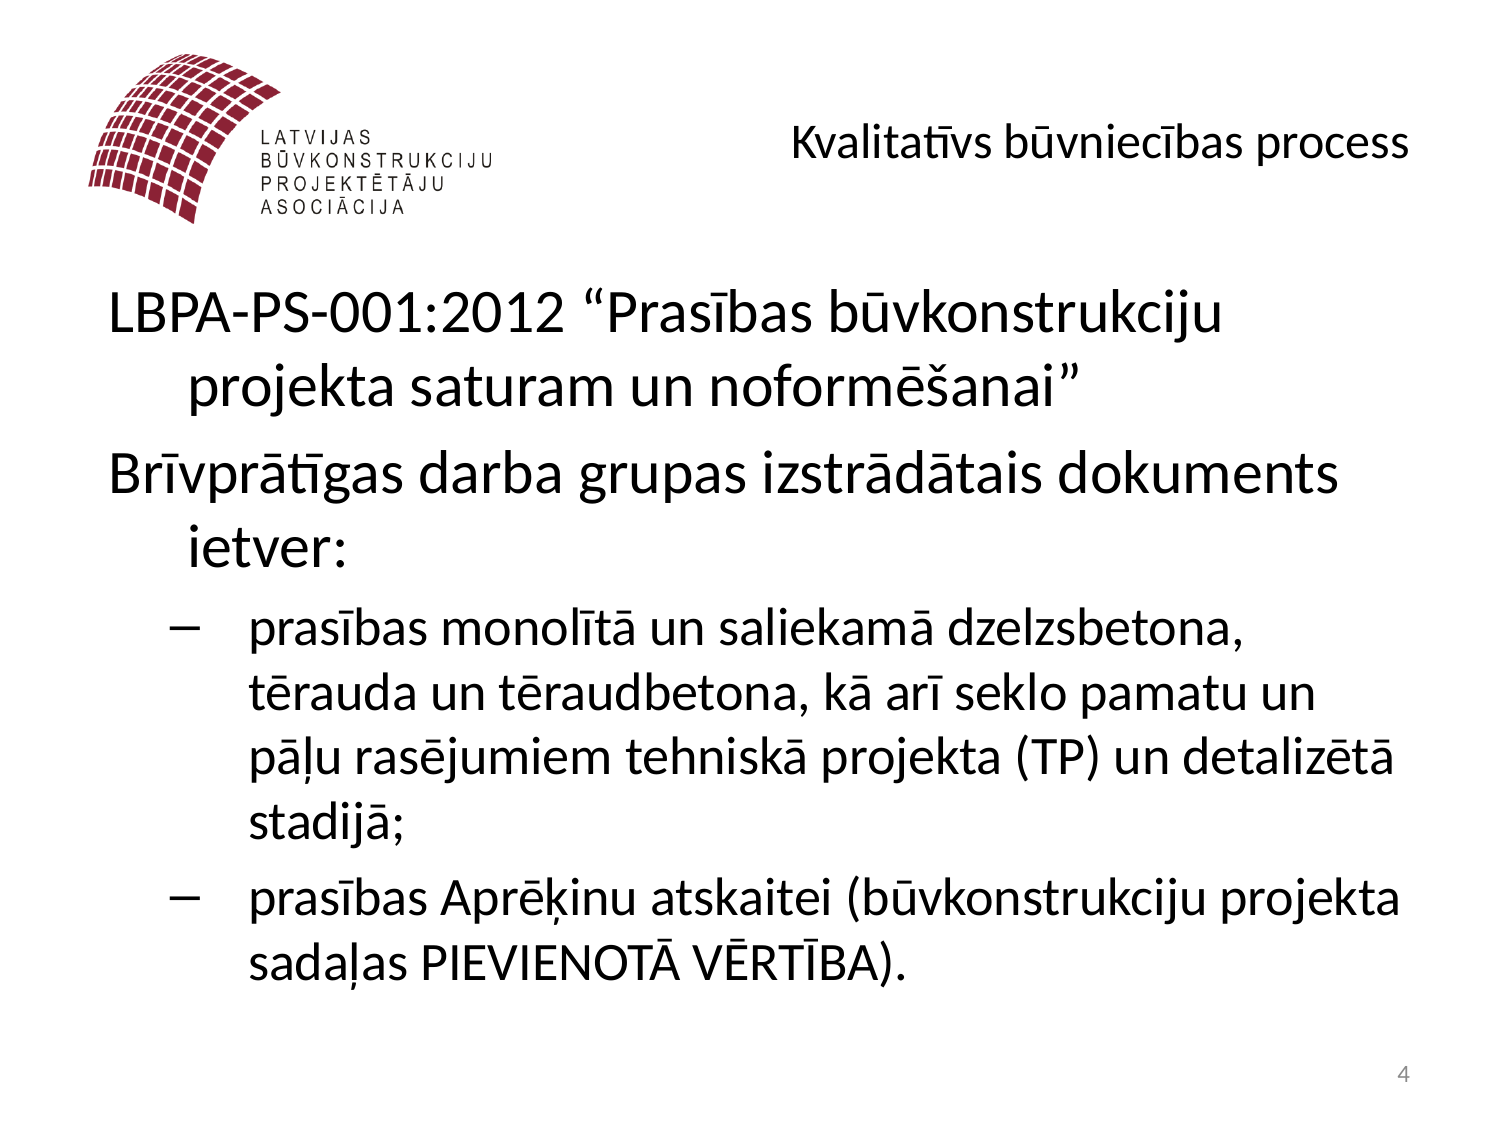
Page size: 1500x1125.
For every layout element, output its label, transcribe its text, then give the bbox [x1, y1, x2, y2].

picture [88, 54, 491, 225]
slide_number 4 [1074, 1042, 1425, 1103]
title Kvalitatīvs būvniecības process [75, 45, 1425, 233]
list LBPA-PS-001:2012 “Prasības būvkonstrukciju projekta saturam un noformēšanai” Brīvprātīgas darba grupas izstrādātais dokuments ietver: prasības monolītā un saliekamā dzelzsbetona, tērauda un tēraudbetona, kā arī seklo pamatu un pāļu rasējumiem tehniskā projekta (TP) un detalizētā stadijā; prasības Aprēķinu atskaitei (būvkonstrukciju projekta sadaļas PIEVIENOTĀ VĒRTĪBA). [93, 262, 1425, 1005]
